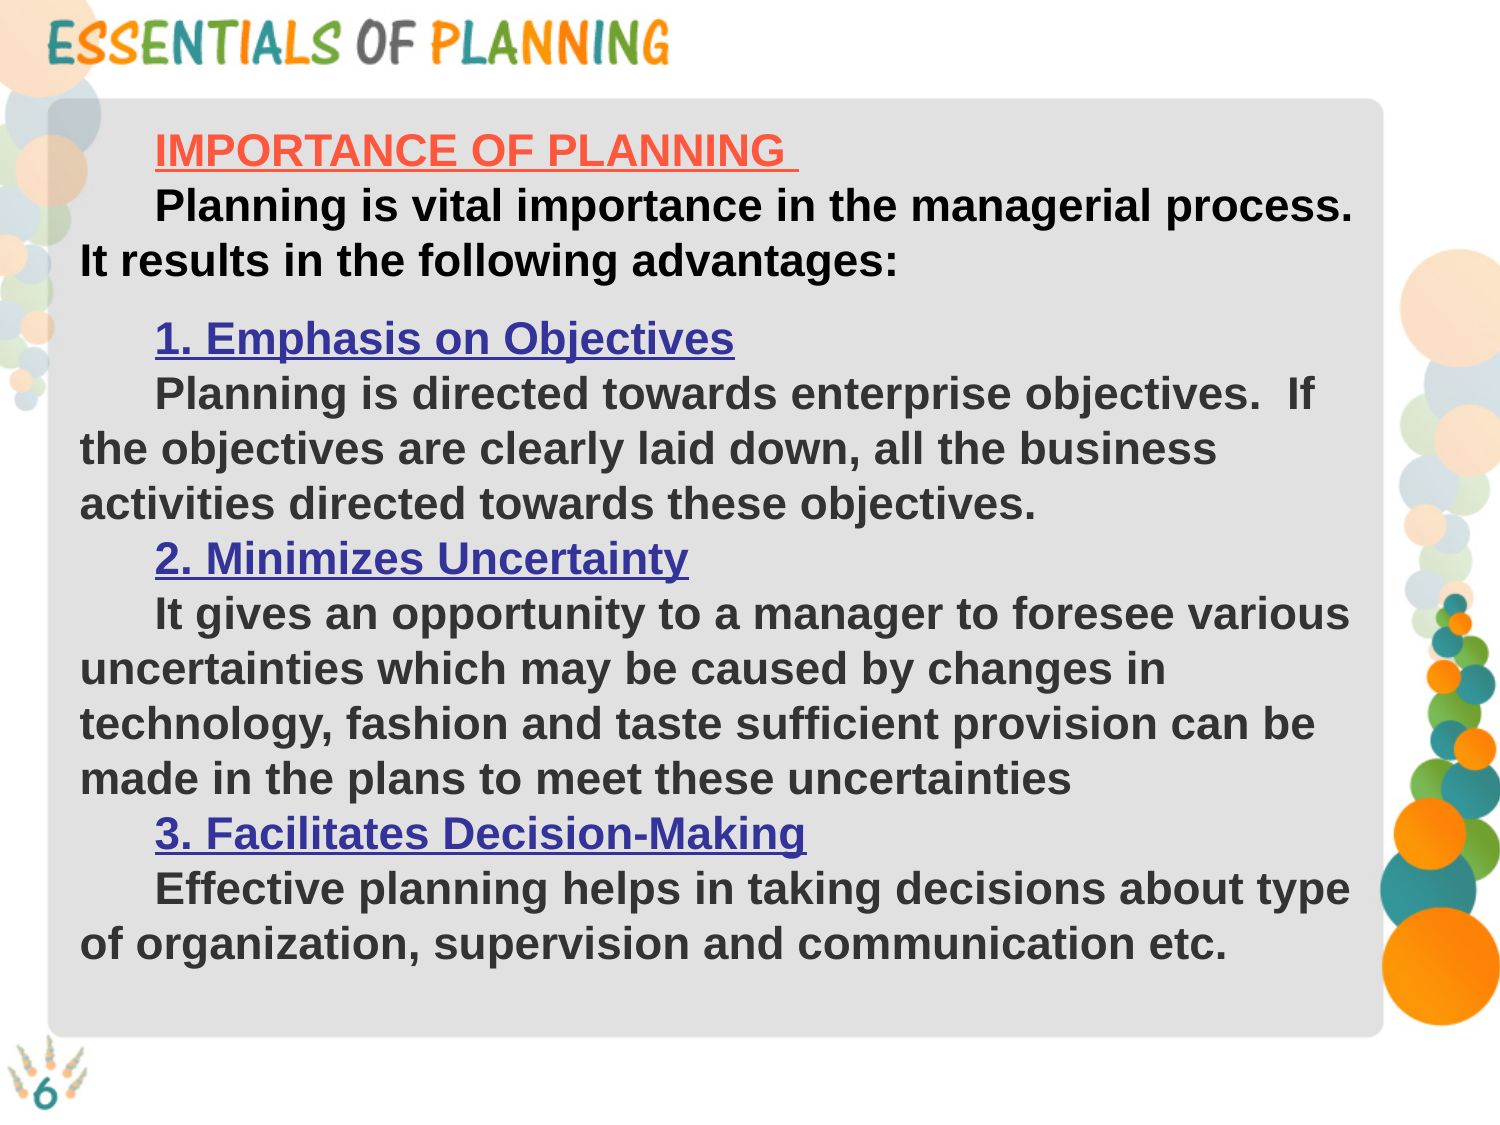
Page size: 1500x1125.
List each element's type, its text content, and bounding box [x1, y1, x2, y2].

text_box IMPORTANCE OF PLANNING Planning is vital importance in the managerial process. It results in the following advantages: [64, 113, 1388, 294]
text_box 1. Emphasis on Objectives Planning is directed towards enterprise objectives. If the objectives are clearly laid down, all the business activities directed towards these objectives. 2. Minimizes Uncertainty It gives an opportunity to a manager to foresee various uncertainties which may be caused by changes in technology, fashion and taste sufficient provision can be made in the plans to meet these uncertainties 3. Facilitates Decision-Making Effective planning helps in taking decisions about type of organization, supervision and communication etc. [64, 301, 1376, 976]
picture [0, 0, 1500, 1125]
